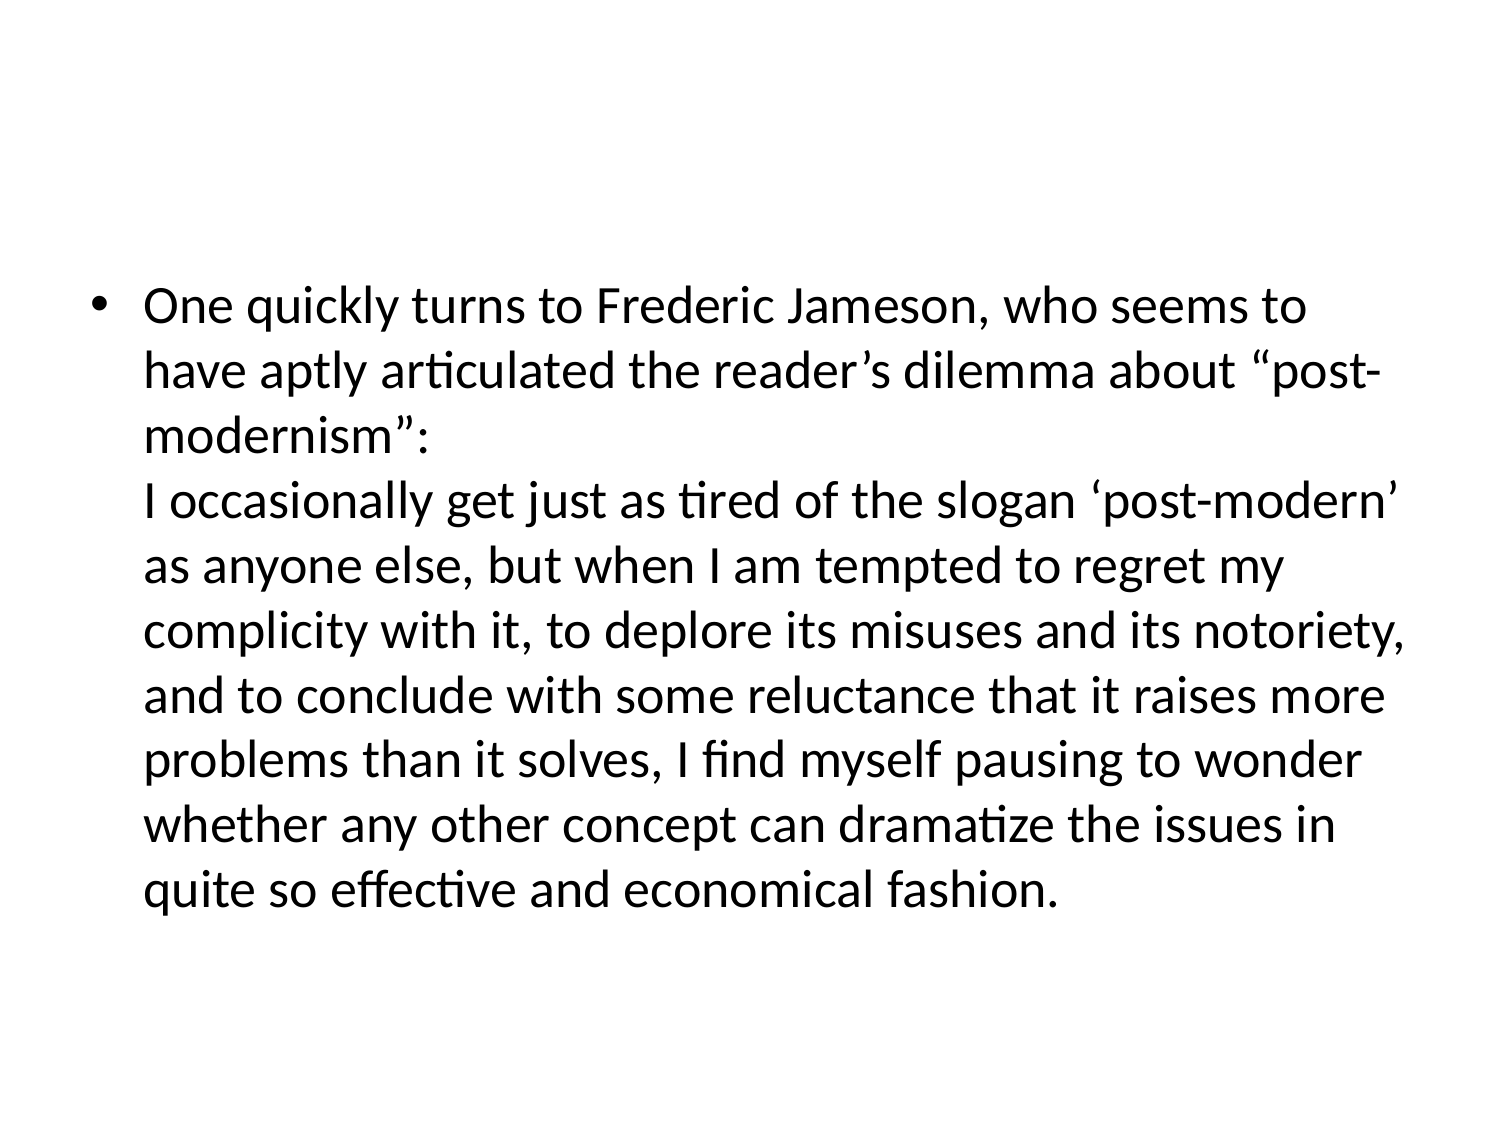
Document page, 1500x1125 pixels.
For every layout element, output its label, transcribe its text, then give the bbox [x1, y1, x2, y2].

list One quickly turns to Frederic Jameson, who seems to have aptly articulated the reader’s dilemma about “post-modernism”: I occasionally get just as tired of the slogan ‘post-modern’ as anyone else, but when I am tempted to regret my complicity with it, to deplore its misuses and its notoriety, and to conclude with some reluctance that it raises more problems than it solves, I find myself pausing to wonder whether any other concept can dramatize the issues in quite so effective and economical fashion. [75, 262, 1425, 1005]
